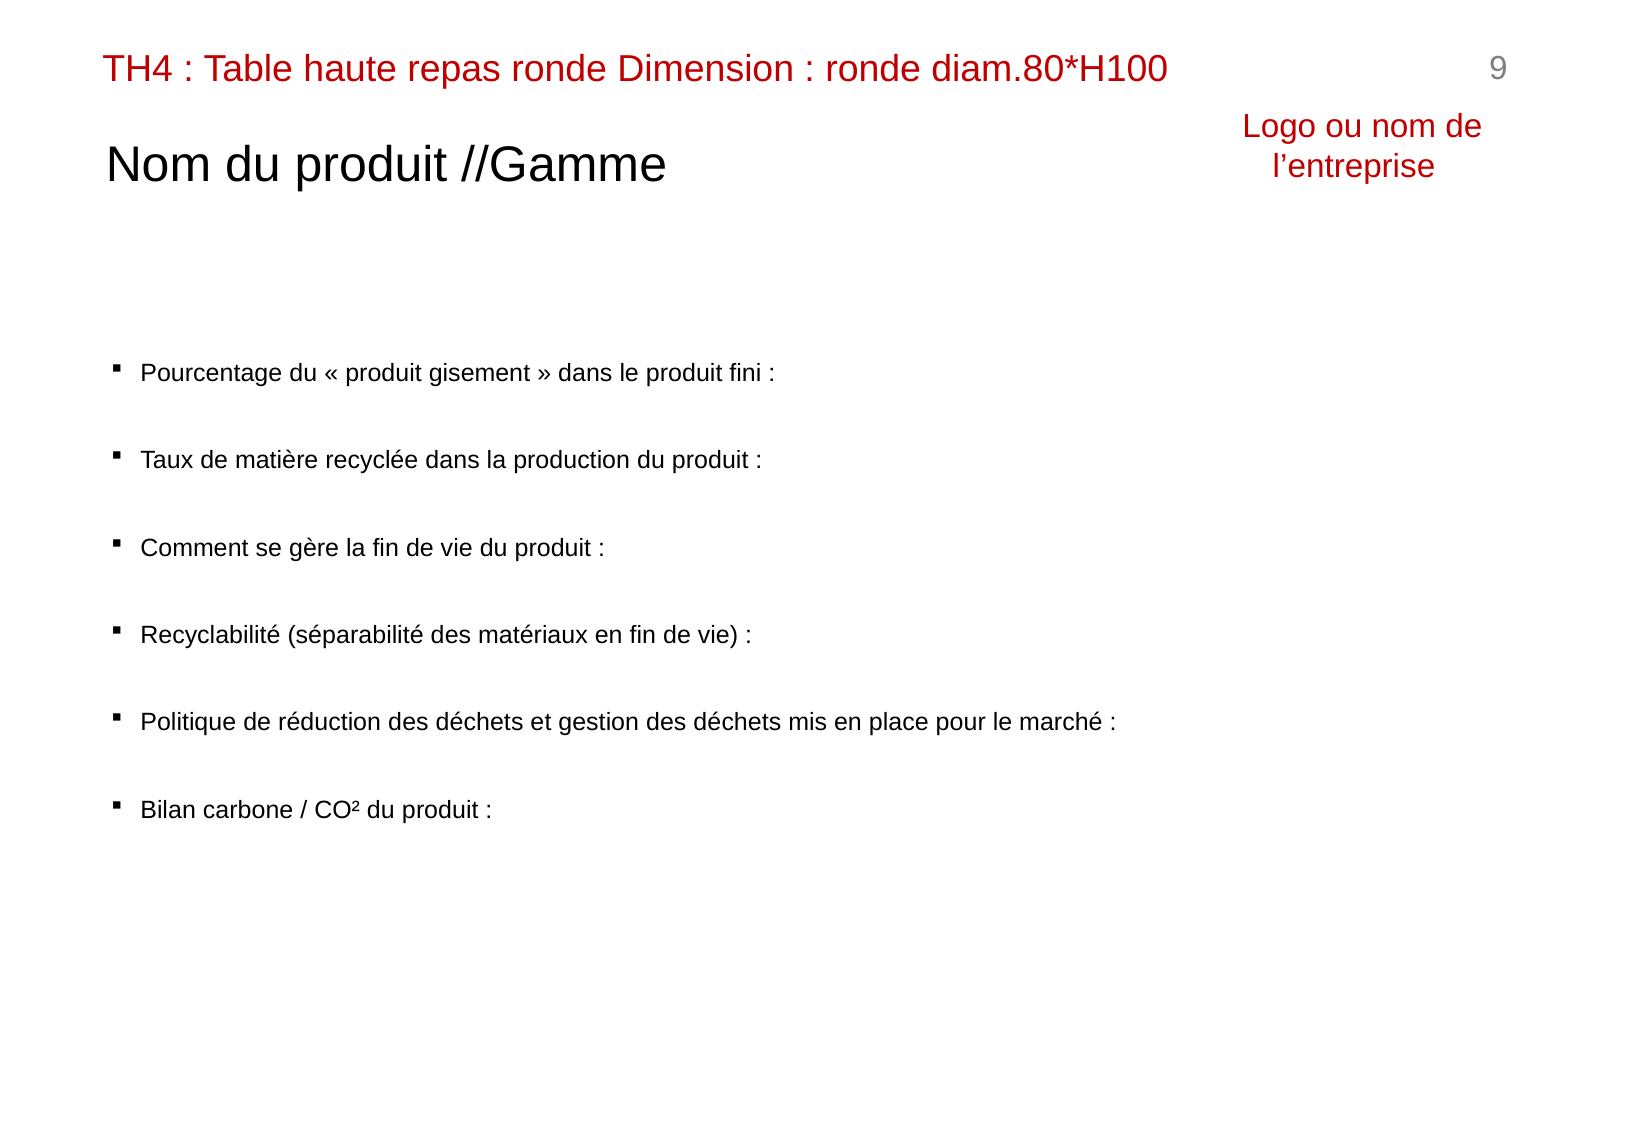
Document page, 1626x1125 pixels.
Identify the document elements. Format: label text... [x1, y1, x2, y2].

text_box Pourcentage du « produit gisement » dans le produit fini : Taux de matière recyclée dans la production du produit : Comment se gère la fin de vie du produit : Recyclabilité (séparabilité des matériaux en fin de vie) : Politique de réduction des déchets et gestion des déchets mis en place pour le marché : Bilan carbone / CO² du produit : [81, 304, 1333, 1067]
list Nom du produit //Gamme [91, 109, 1523, 215]
slide_number 9 [1426, 19, 1523, 91]
title TH4 : Table haute repas ronde Dimension : ronde diam.80*H100 [102, 19, 1426, 109]
text_box Logo ou nom de l’entreprise [1141, 91, 1567, 197]
